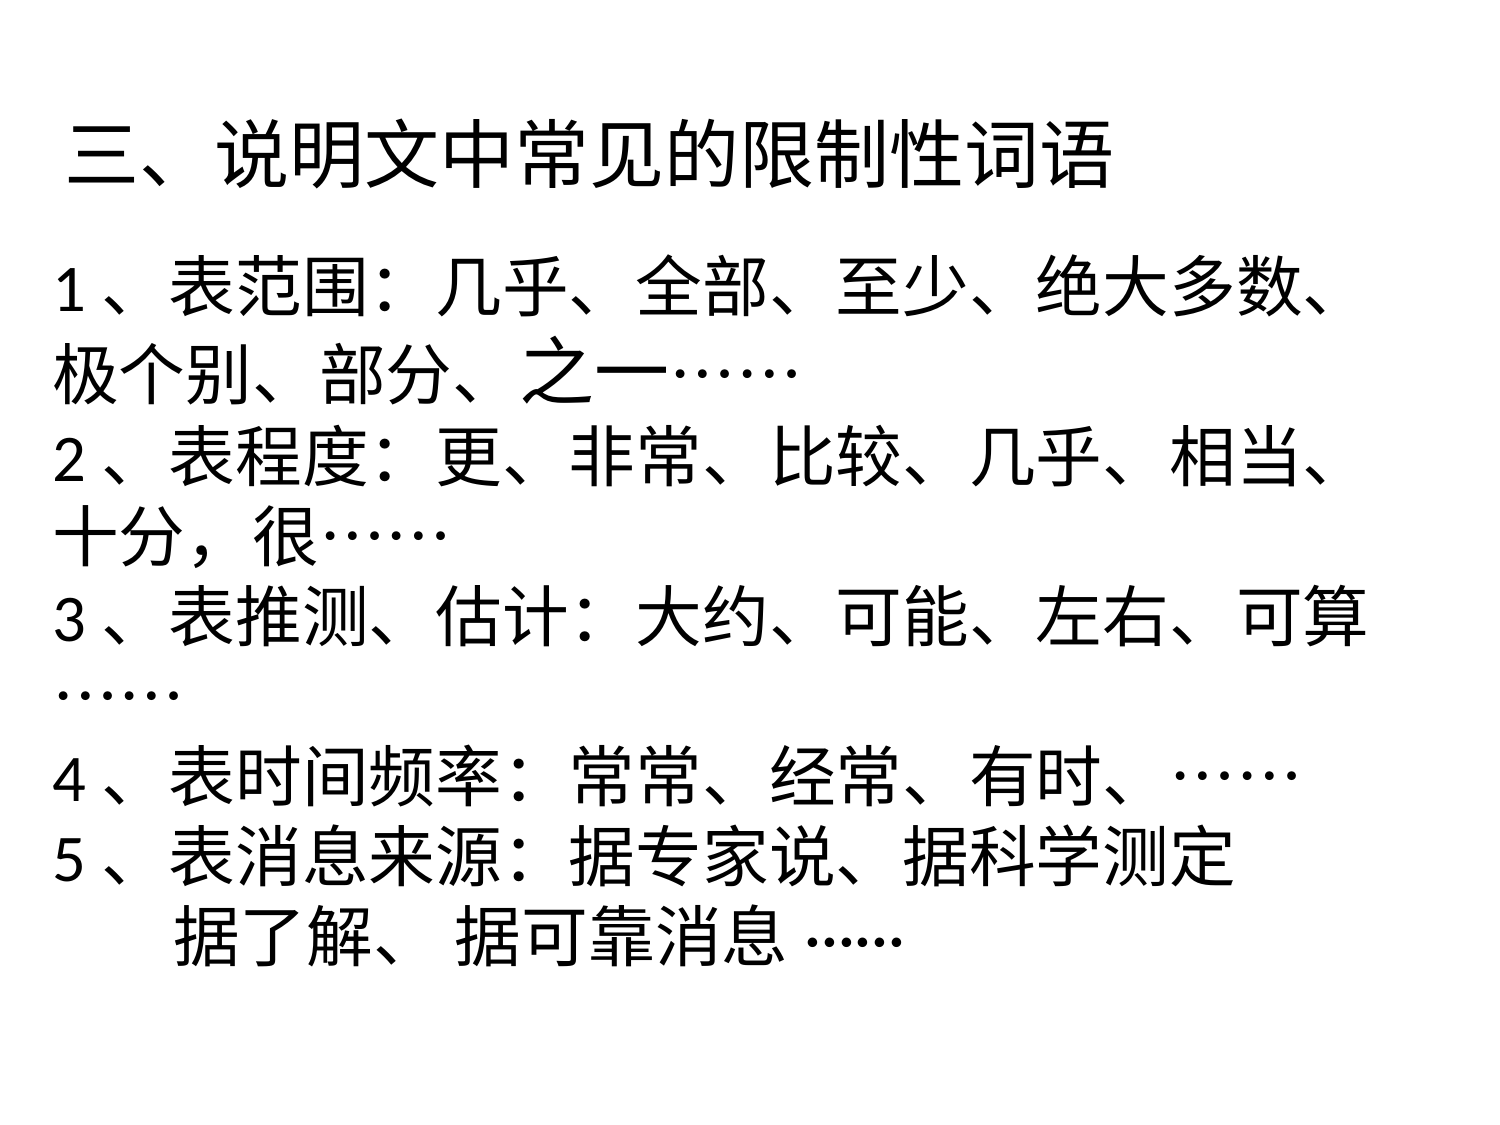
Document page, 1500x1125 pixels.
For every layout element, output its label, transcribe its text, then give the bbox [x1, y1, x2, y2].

text_box 1、表范围：几乎、全部、至少、绝大多数、极个别、部分、之一…… 2、表程度：更、非常、比较、几乎、相当、十分，很…… 3、表推测、估计：大约、可能、左右、可算…… 4、表时间频率：常常、经常、有时、…… 5、表消息来源：据专家说、据科学测定 据了解、 据可靠消息······ [37, 237, 1388, 982]
text_box 三、说明文中常见的限制性词语 [50, 99, 1425, 205]
